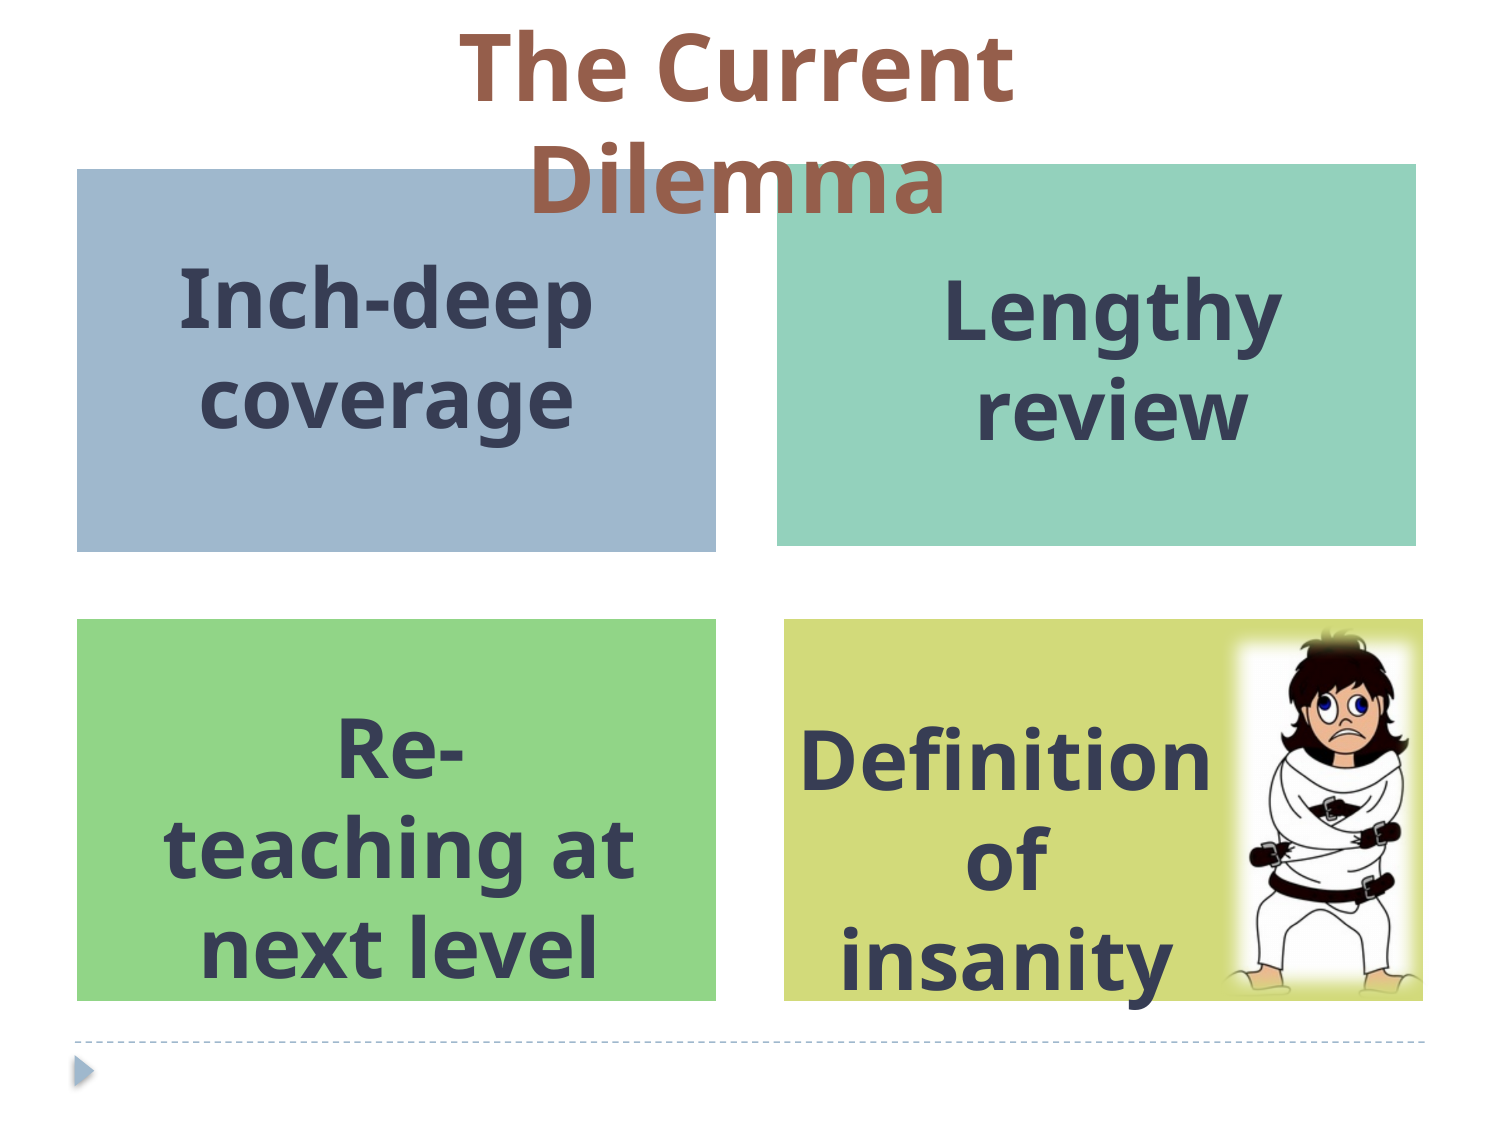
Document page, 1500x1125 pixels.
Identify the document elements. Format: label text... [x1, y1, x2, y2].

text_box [74, 162, 1426, 1009]
text_box The Current Dilemma [225, 0, 1250, 162]
picture [1219, 624, 1430, 1001]
